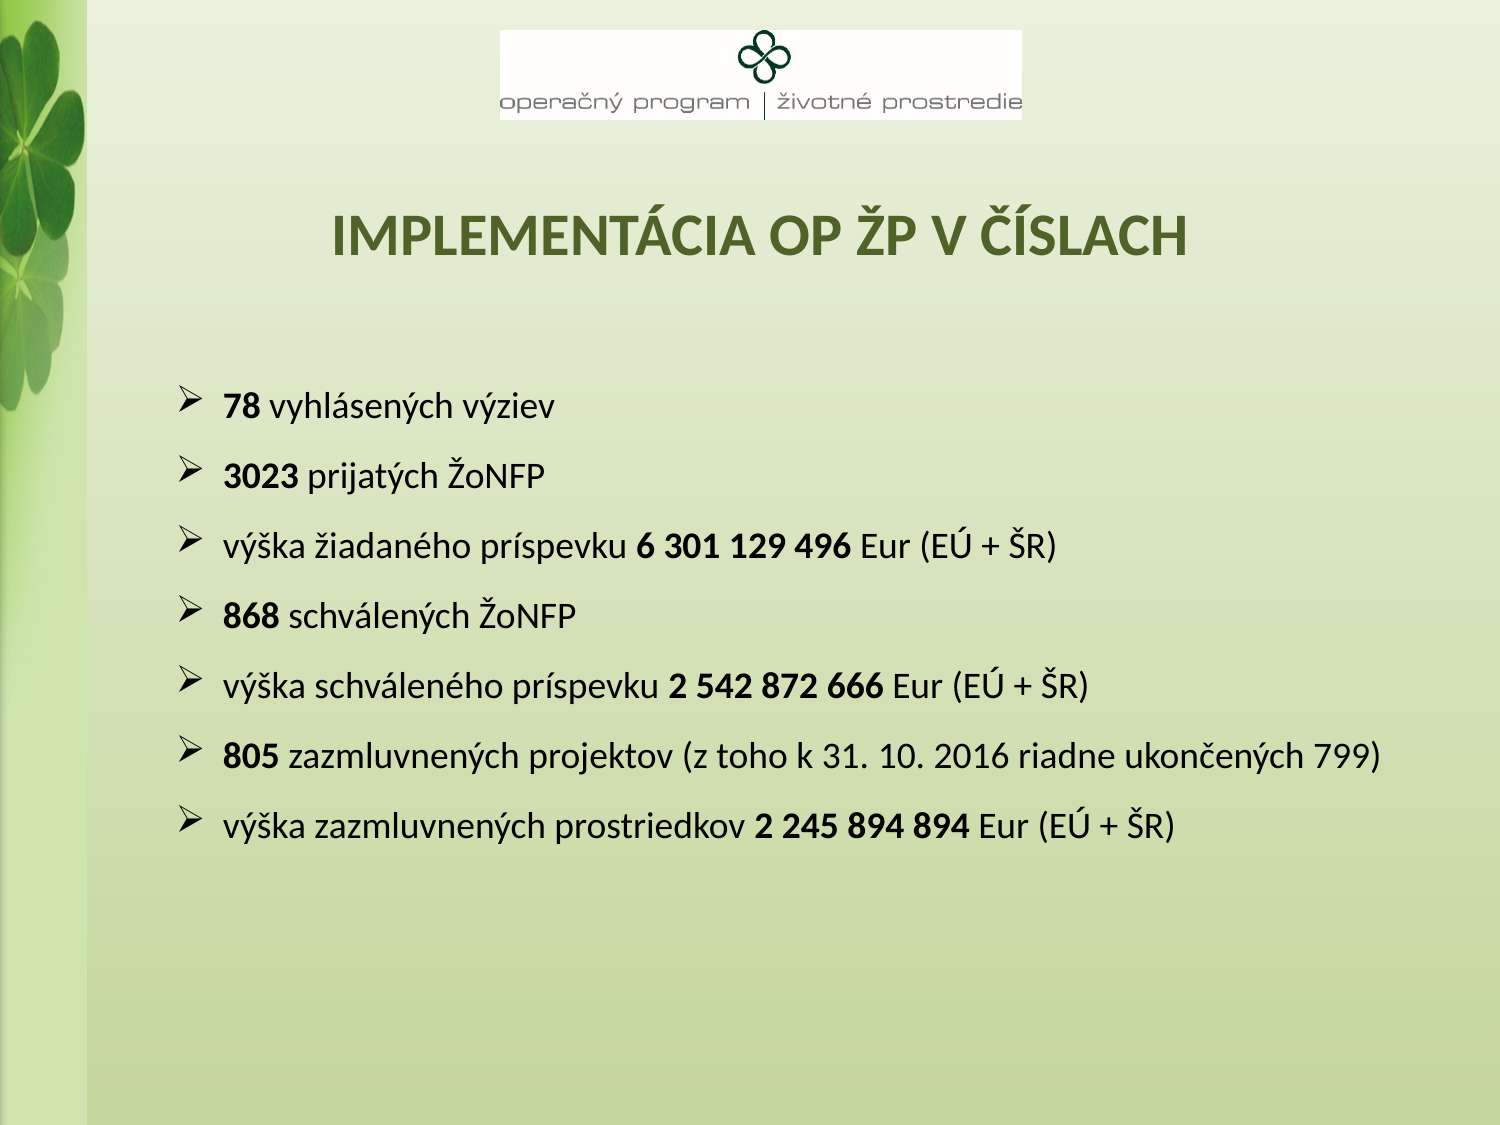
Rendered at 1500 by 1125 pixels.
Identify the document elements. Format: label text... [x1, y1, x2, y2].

title Implementácia OP ŽP v číslach [85, 137, 1436, 325]
picture [500, 30, 1022, 120]
picture [0, 0, 87, 1125]
list 78 vyhlásených výziev 3023 prijatých ŽoNFP výška žiadaného príspevku 6 301 129 496 Eur (EÚ + ŠR) 868 schválených ŽoNFP výška schváleného príspevku 2 542 872 666 Eur (EÚ + ŠR) 805 zazmluvnených projektov (z toho k 31. 10. 2016 riadne ukončených 799) výška zazmluvnených prostriedkov 2 245 894 894 Eur (EÚ + ŠR) [85, 373, 1436, 1083]
